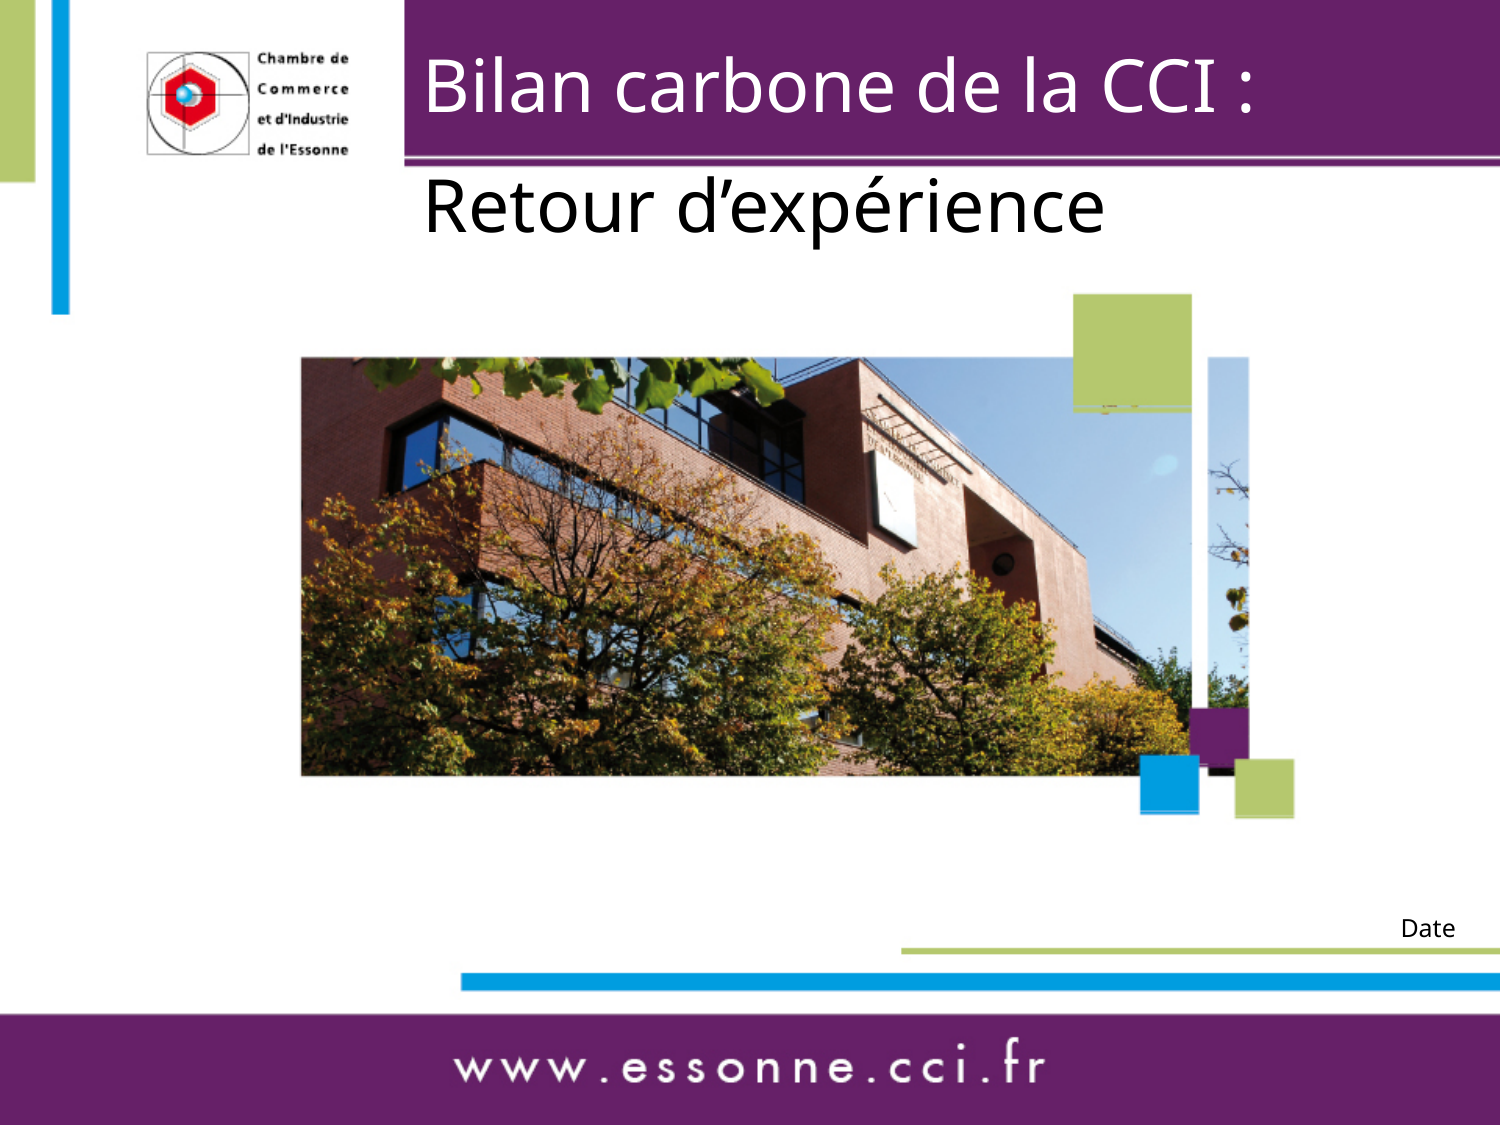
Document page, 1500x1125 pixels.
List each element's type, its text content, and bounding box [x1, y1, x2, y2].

picture [0, 0, 1500, 1125]
title Bilan carbone de la CCI : Retour d’expérience [407, 30, 1500, 256]
text_box Date [1128, 905, 1471, 950]
